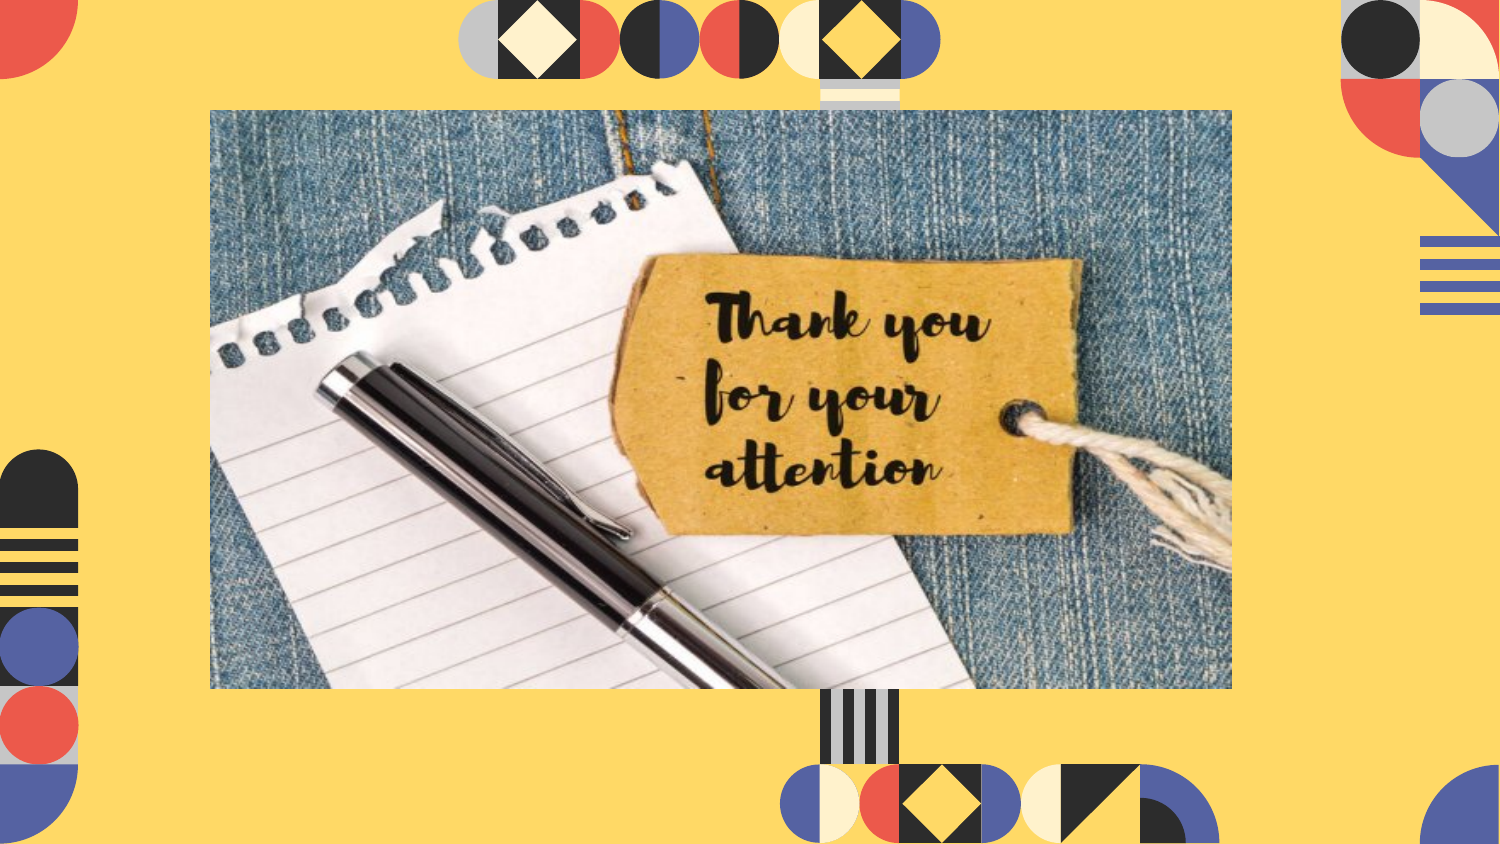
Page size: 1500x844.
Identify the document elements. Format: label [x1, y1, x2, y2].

picture [210, 110, 1232, 690]
